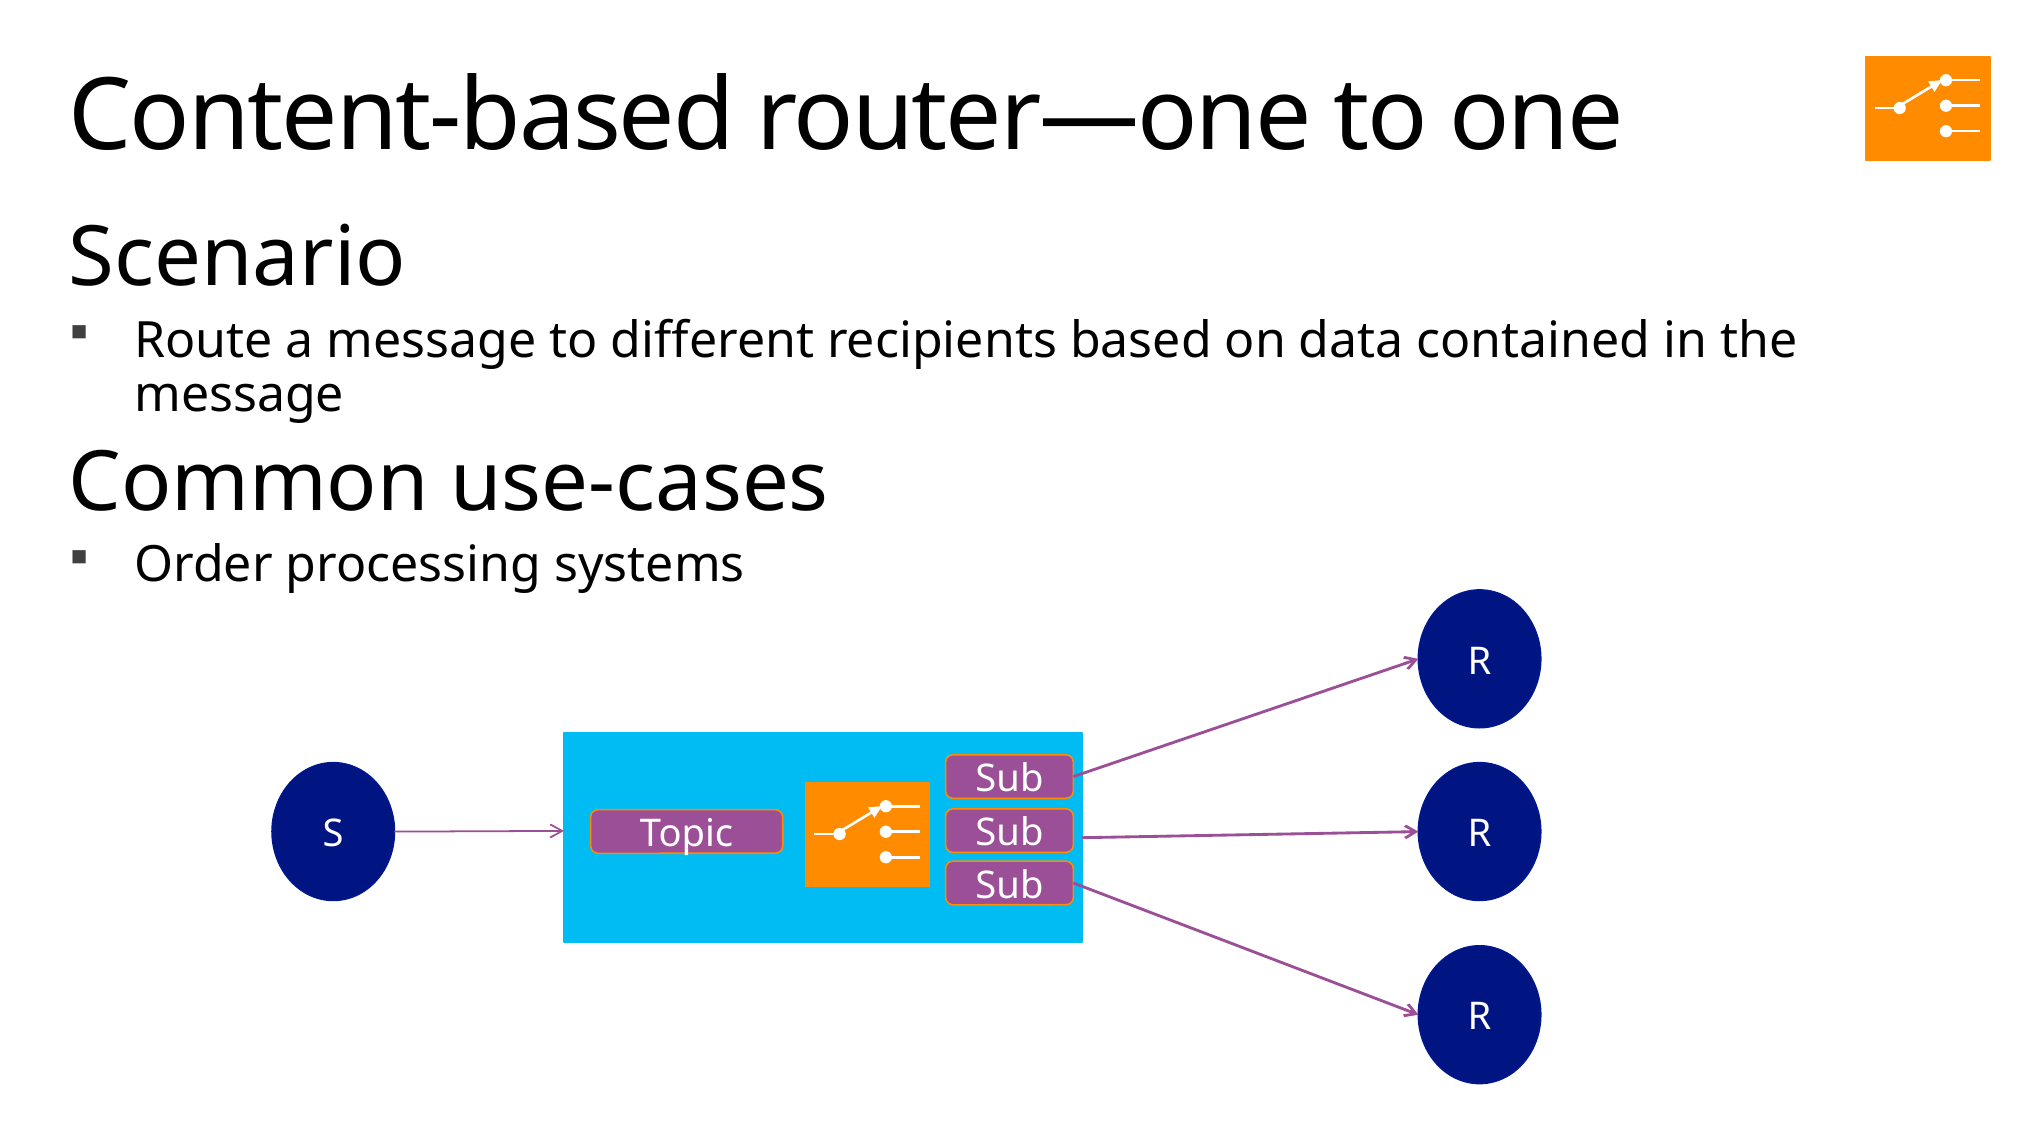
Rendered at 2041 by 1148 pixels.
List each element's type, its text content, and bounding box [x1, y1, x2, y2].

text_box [271, 589, 1541, 1084]
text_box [805, 782, 930, 887]
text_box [1865, 56, 1991, 161]
title Content-based router—one to one [45, 48, 1996, 199]
list Scenario Route a message to different recipients based on data contained in the message Common use-cases Order processing systems [45, 199, 1996, 632]
